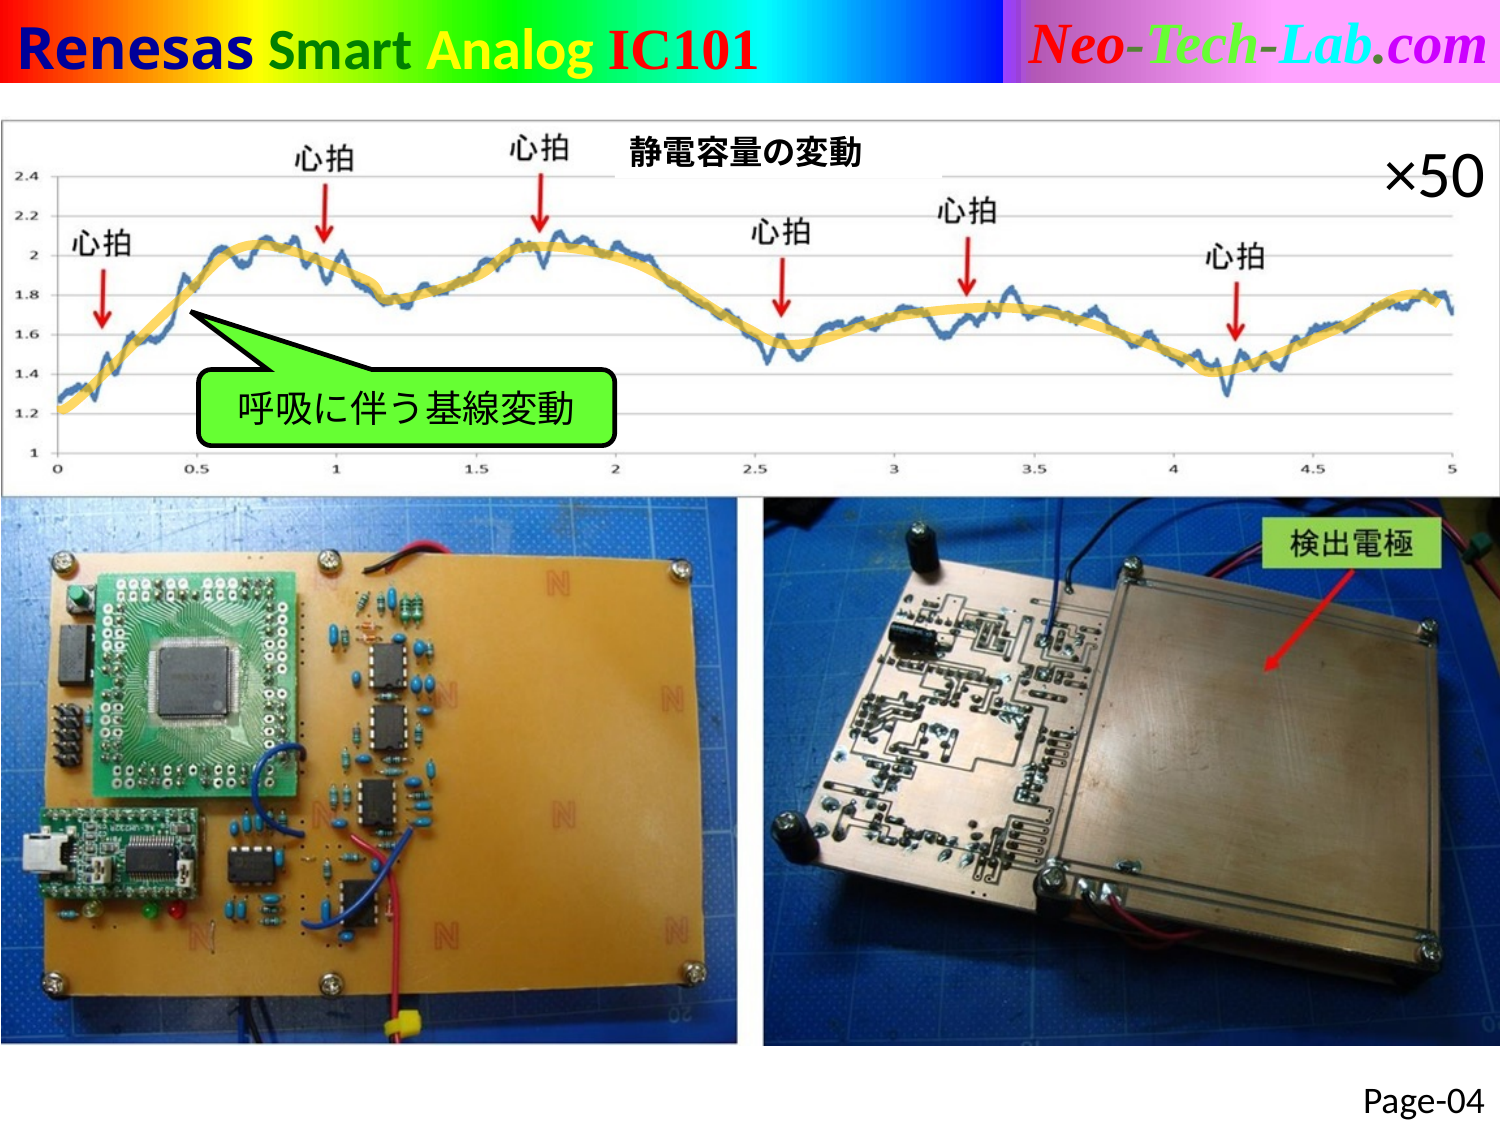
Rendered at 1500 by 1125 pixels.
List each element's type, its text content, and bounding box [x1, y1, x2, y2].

text_box Page-04 [1334, 1068, 1500, 1125]
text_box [0, 0, 1500, 90]
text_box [0, 116, 1500, 1046]
